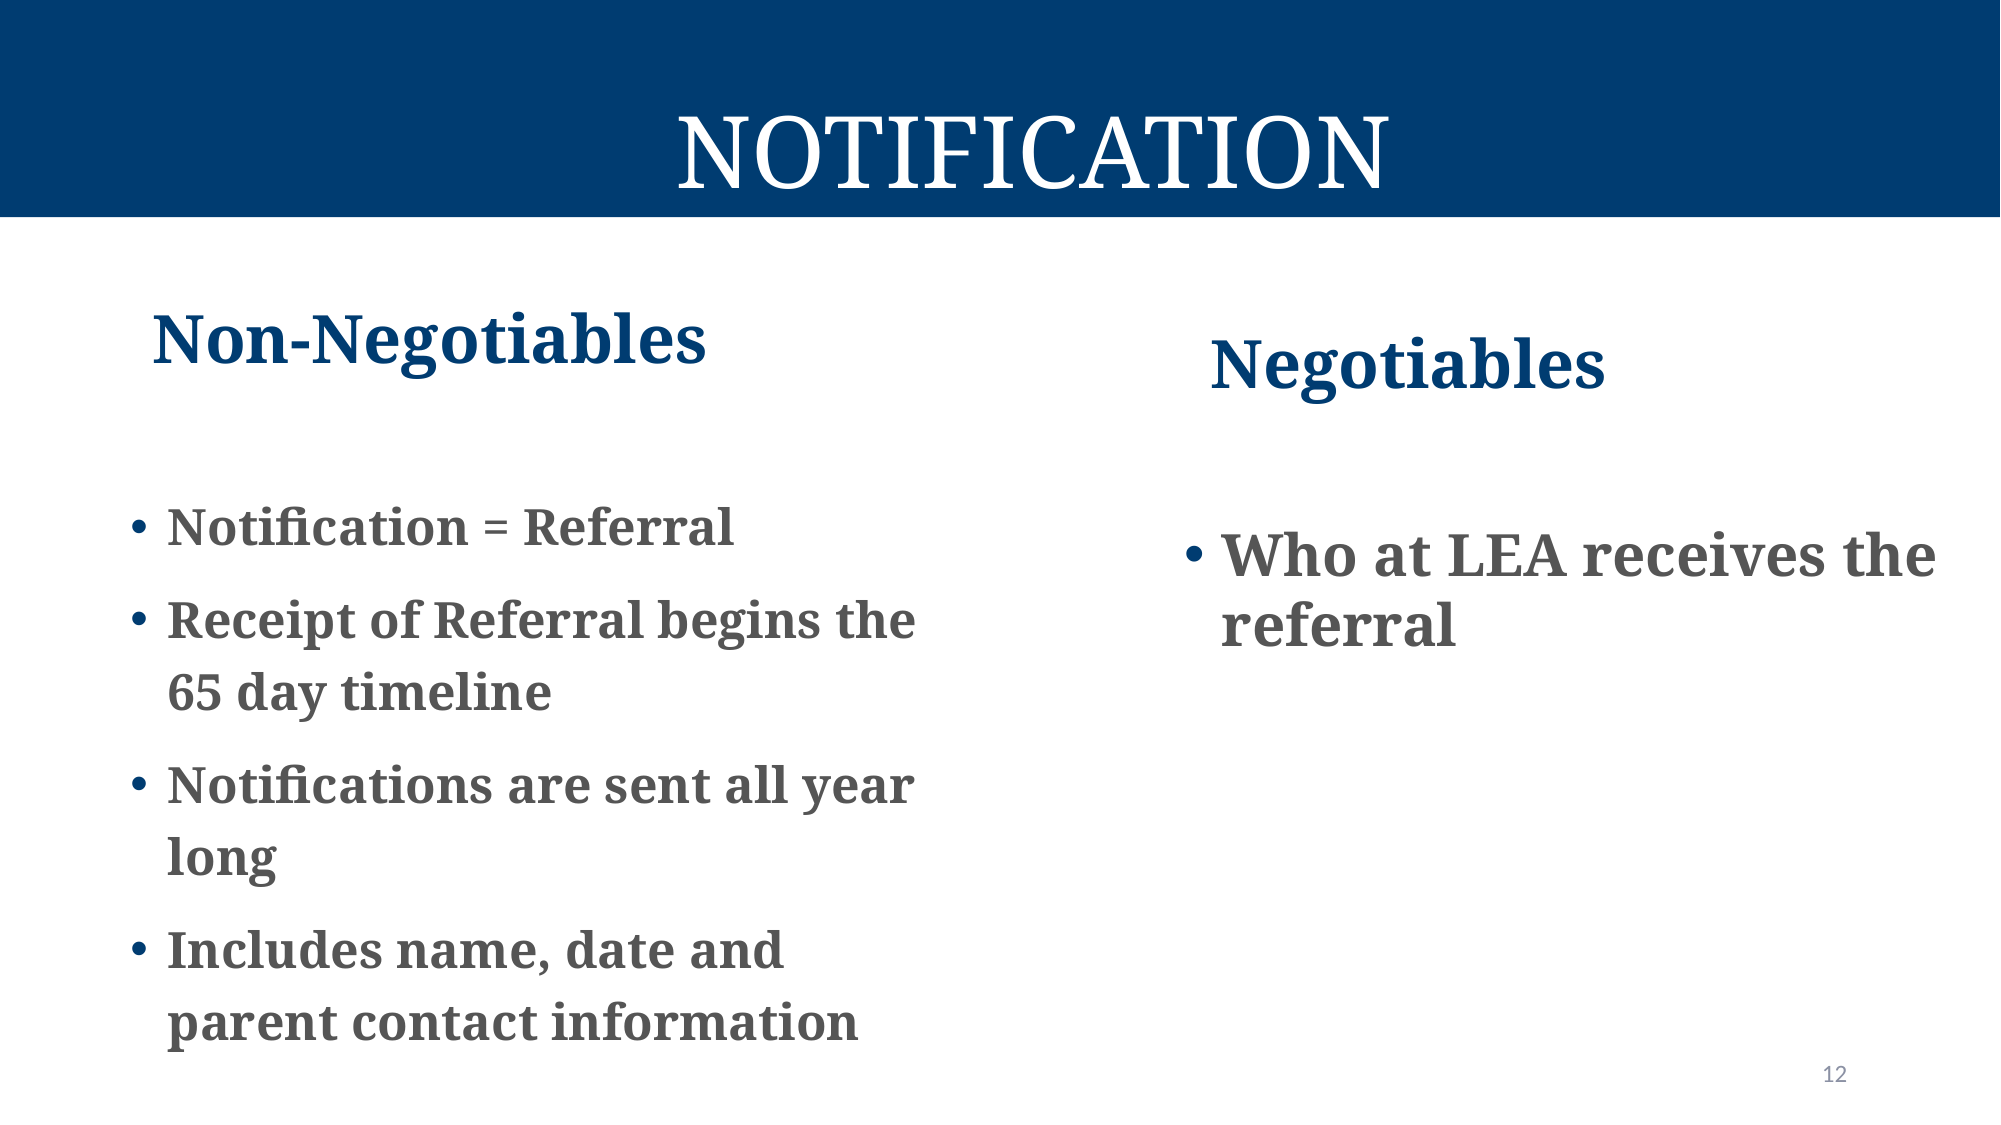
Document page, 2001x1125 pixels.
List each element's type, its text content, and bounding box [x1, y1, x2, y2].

list Negotiables [1195, 275, 2000, 411]
list Who at LEA receives the referral [1169, 511, 2000, 1043]
title Notification [0, 0, 2000, 218]
slide_number 12 [1412, 1042, 1863, 1103]
list Notification = Referral Receipt of Referral begins the 65 day timeline Notifications are sent all year long Includes name, date and parent contact information [115, 368, 962, 973]
list Non-Negotiables [137, 250, 984, 386]
